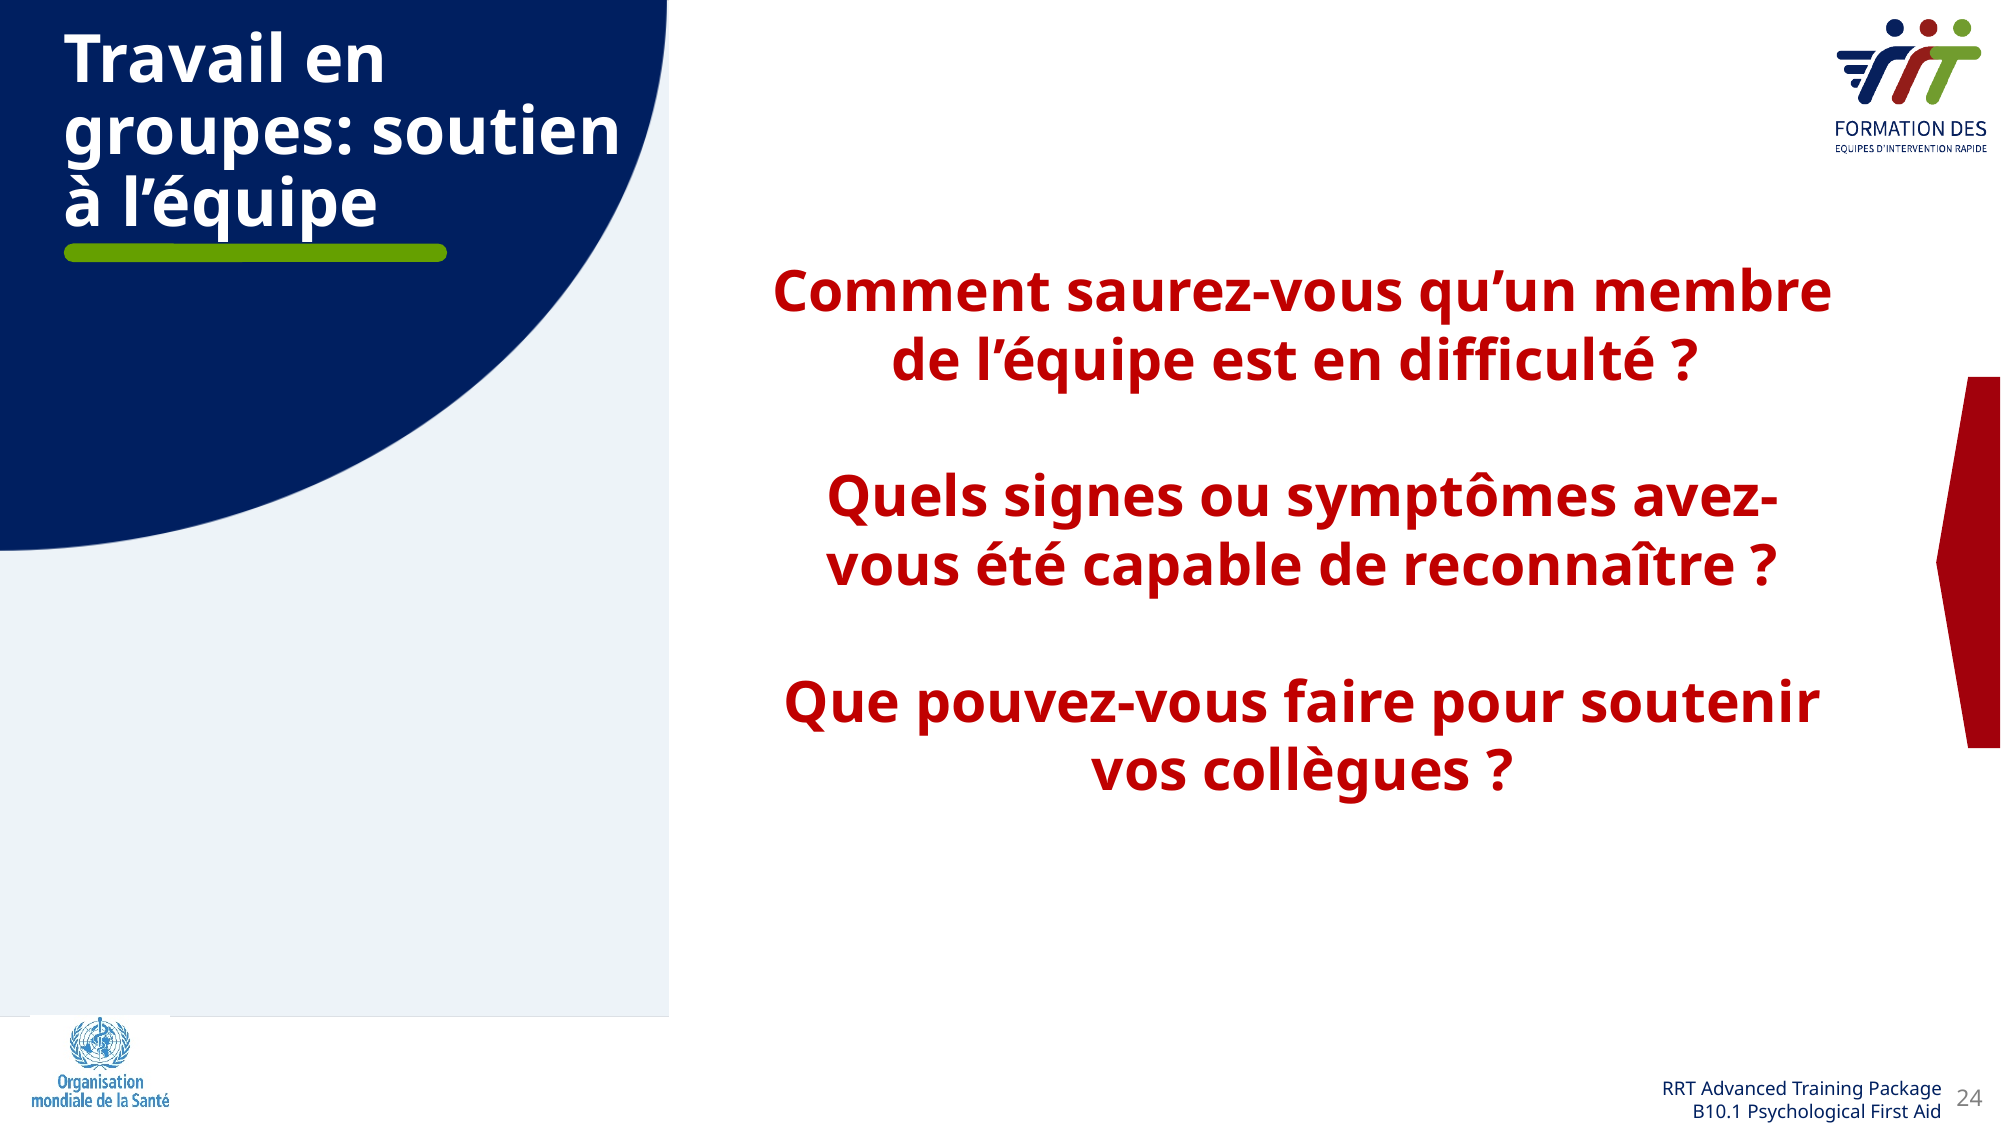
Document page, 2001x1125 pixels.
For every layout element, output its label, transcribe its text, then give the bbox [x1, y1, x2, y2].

title Comment saurez-vous qu’un membre de l’équipe est en difficulté ? Quels signes ou symptômes avez-vous été capable de reconnaître ? Que pouvez-vous faire pour soutenir vos collègues ? [758, 240, 1847, 885]
picture [1835, 18, 1987, 154]
text_box Travail en groupes: soutien à l’équipe [63, 103, 673, 242]
picture [0, 0, 669, 1108]
